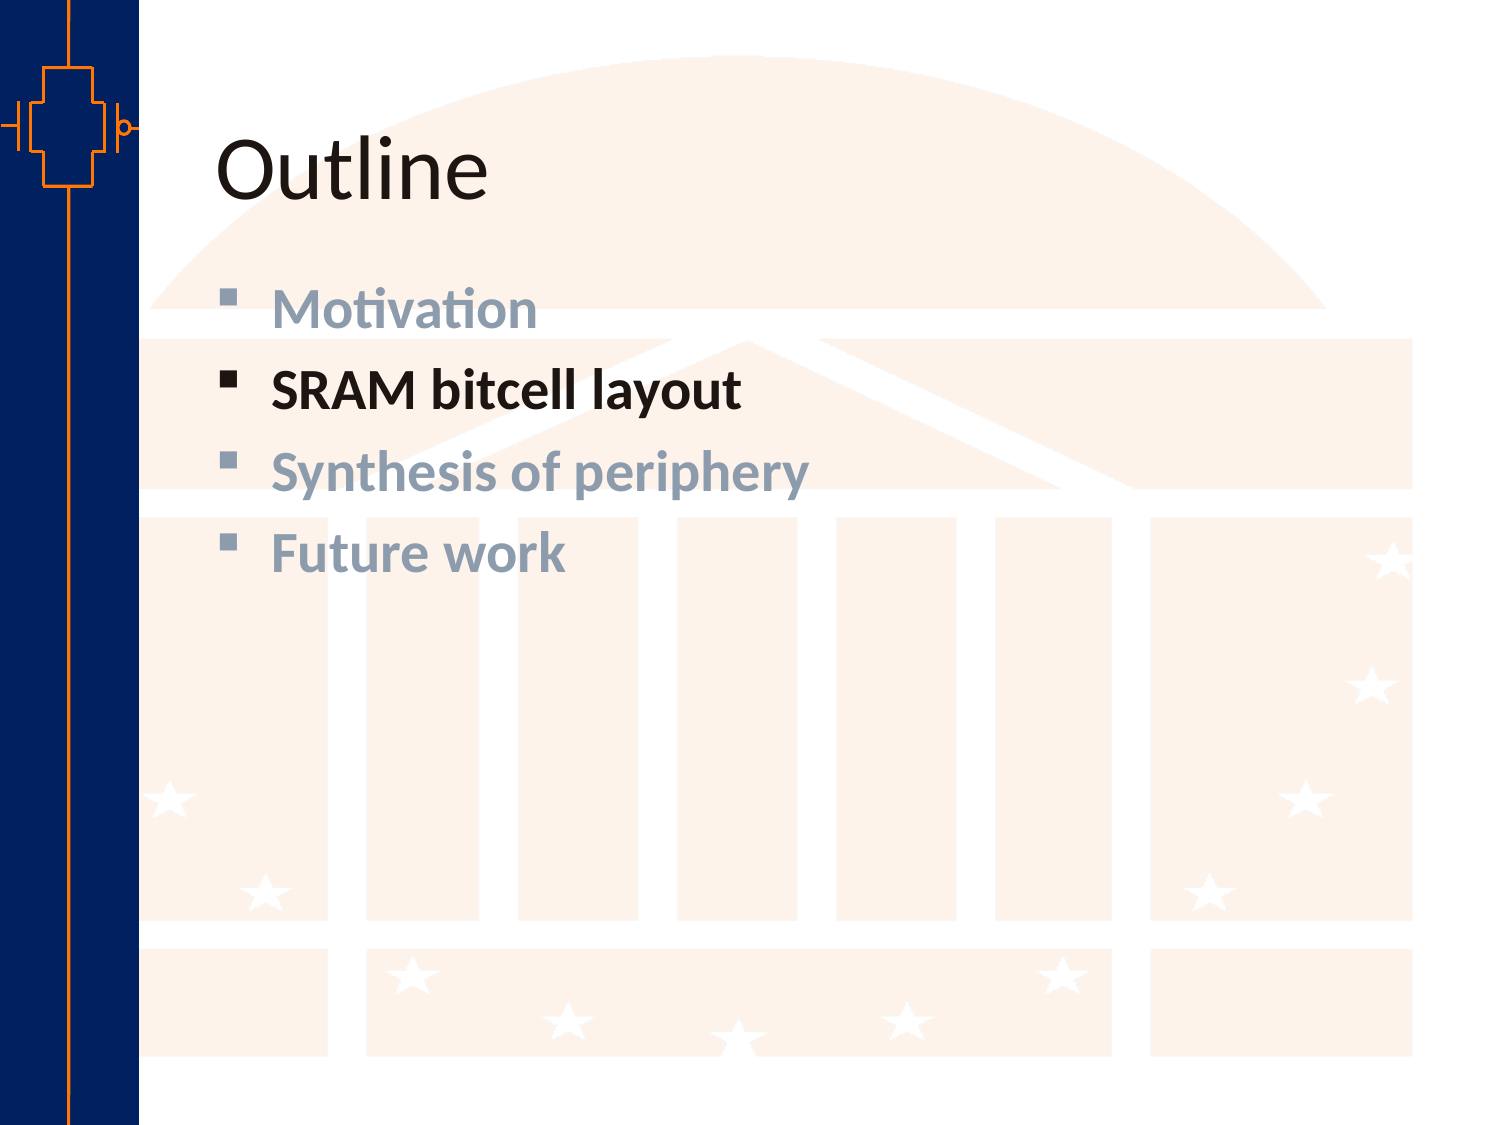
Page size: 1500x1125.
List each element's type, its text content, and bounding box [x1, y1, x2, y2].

title Outline [200, 37, 1388, 225]
list Motivation SRAM bitcell layout Synthesis of periphery Future work [200, 262, 1425, 988]
